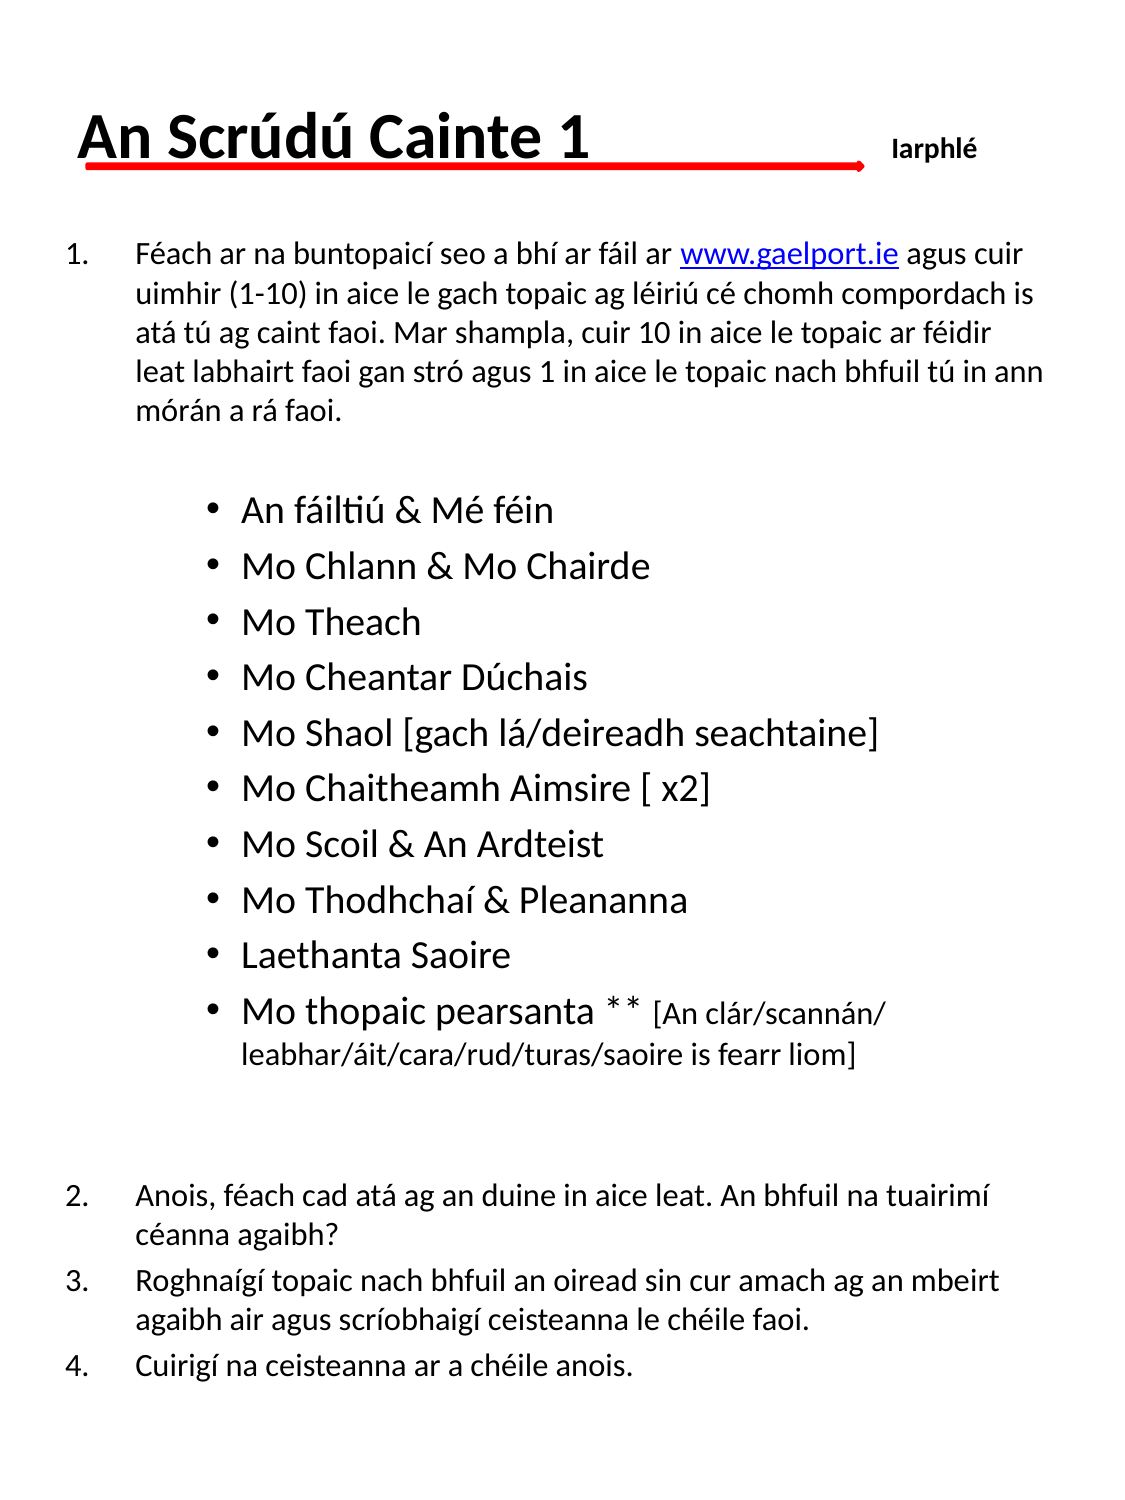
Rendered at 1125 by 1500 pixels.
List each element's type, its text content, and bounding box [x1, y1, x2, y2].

title An Scrúdú Cainte 1 Iarphlé [62, 62, 1075, 203]
list Féach ar na buntopaicí seo a bhí ar fáil ar www.gaelport.ie agus cuir uimhir (1-10) in aice le gach topaic ag léiriú cé chomh compordach is atá tú ag caint faoi. Mar shampla, cuir 10 in aice le topaic ar féidir leat labhairt faoi gan stró agus 1 in aice le topaic nach bhfuil tú in ann mórán a rá faoi. An fáiltiú & Mé féin Mo Chlann & Mo Chairde Mo Theach Mo Cheantar Dúchais Mo Shaol [gach lá/deireadh seachtaine] Mo Chaitheamh Aimsire [ x2] Mo Scoil & An Ardteist Mo Thodhchaí & Pleananna Laethanta Saoire Mo thopaic pearsanta ** [An clár/scannán/ leabhar/áit/cara/rud/turas/saoire is fearr liom] 2. Anois, féach cad atá ag an duine in aice leat. An bhfuil na tuairimí céanna agaibh? 3. Roghnaígí topaic nach bhfuil an oiread sin cur amach ag an mbeirt agaibh air agus scríobhaigí ceisteanna le chéile faoi. 4. Cuirigí na ceisteanna ar a chéile anois. [50, 225, 1063, 1400]
